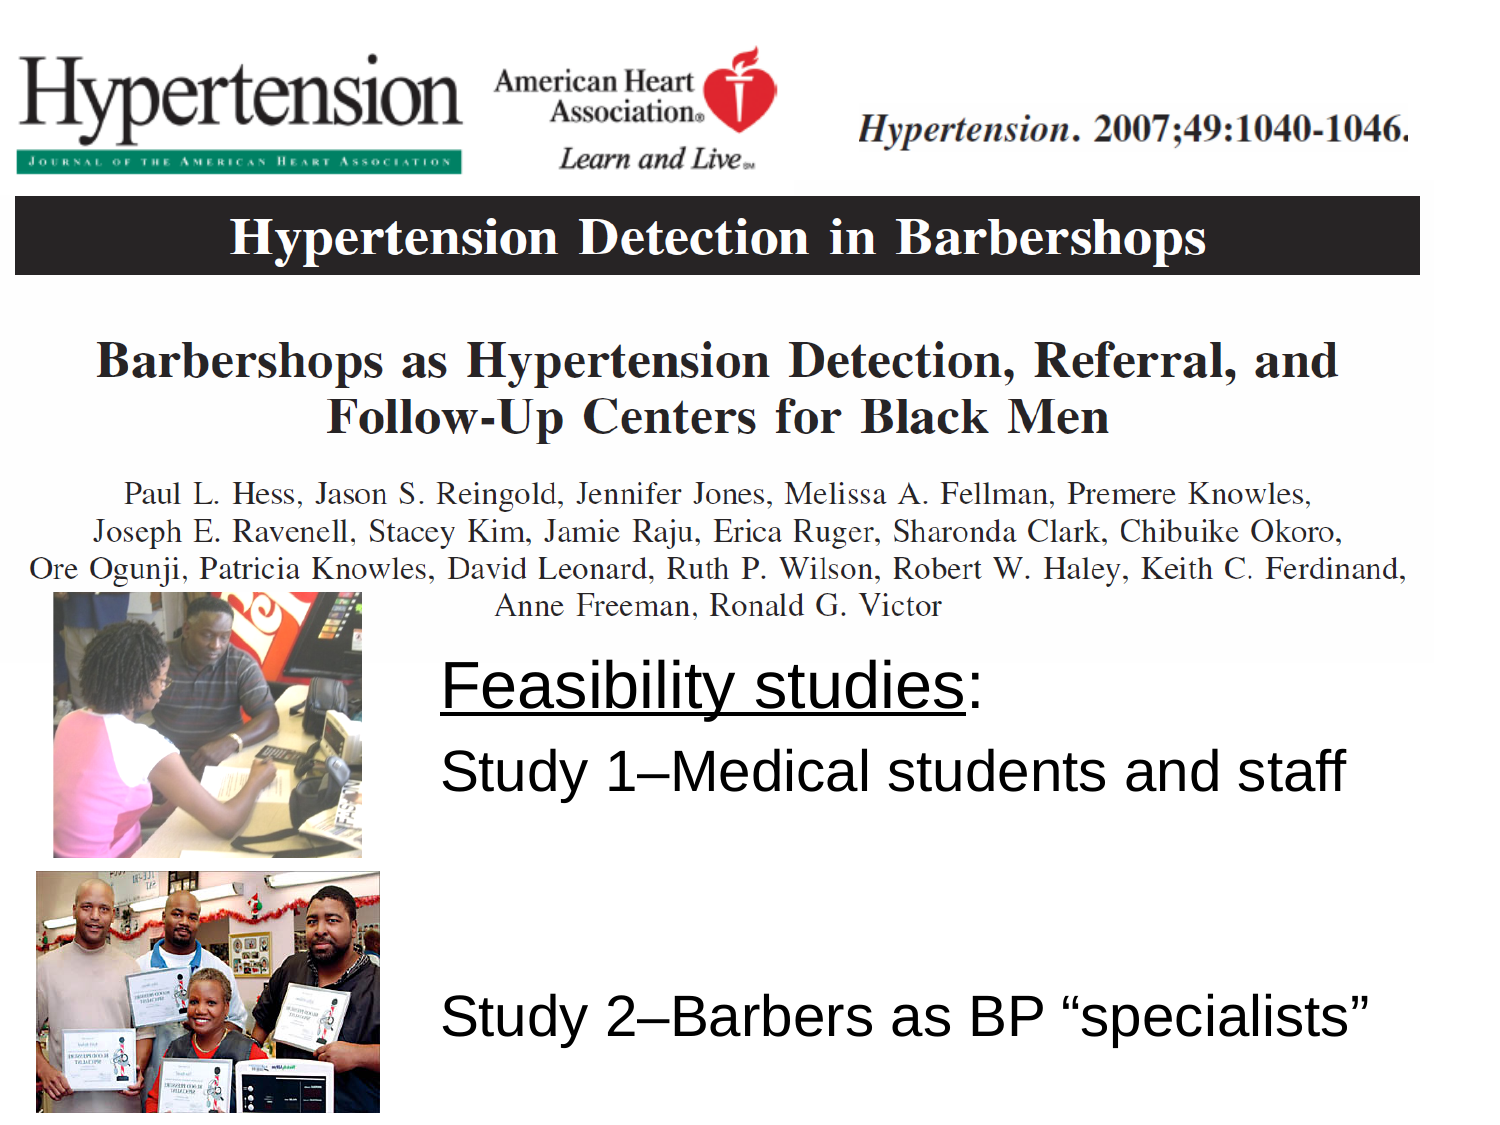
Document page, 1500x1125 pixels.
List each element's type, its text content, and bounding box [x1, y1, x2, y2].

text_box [36, 592, 380, 1114]
picture [859, 103, 1408, 152]
list Feasibility studies: Study 1–Medical students and staff Study 2–Barbers as BP “specialists” [424, 634, 1468, 1125]
picture [0, 35, 1434, 663]
